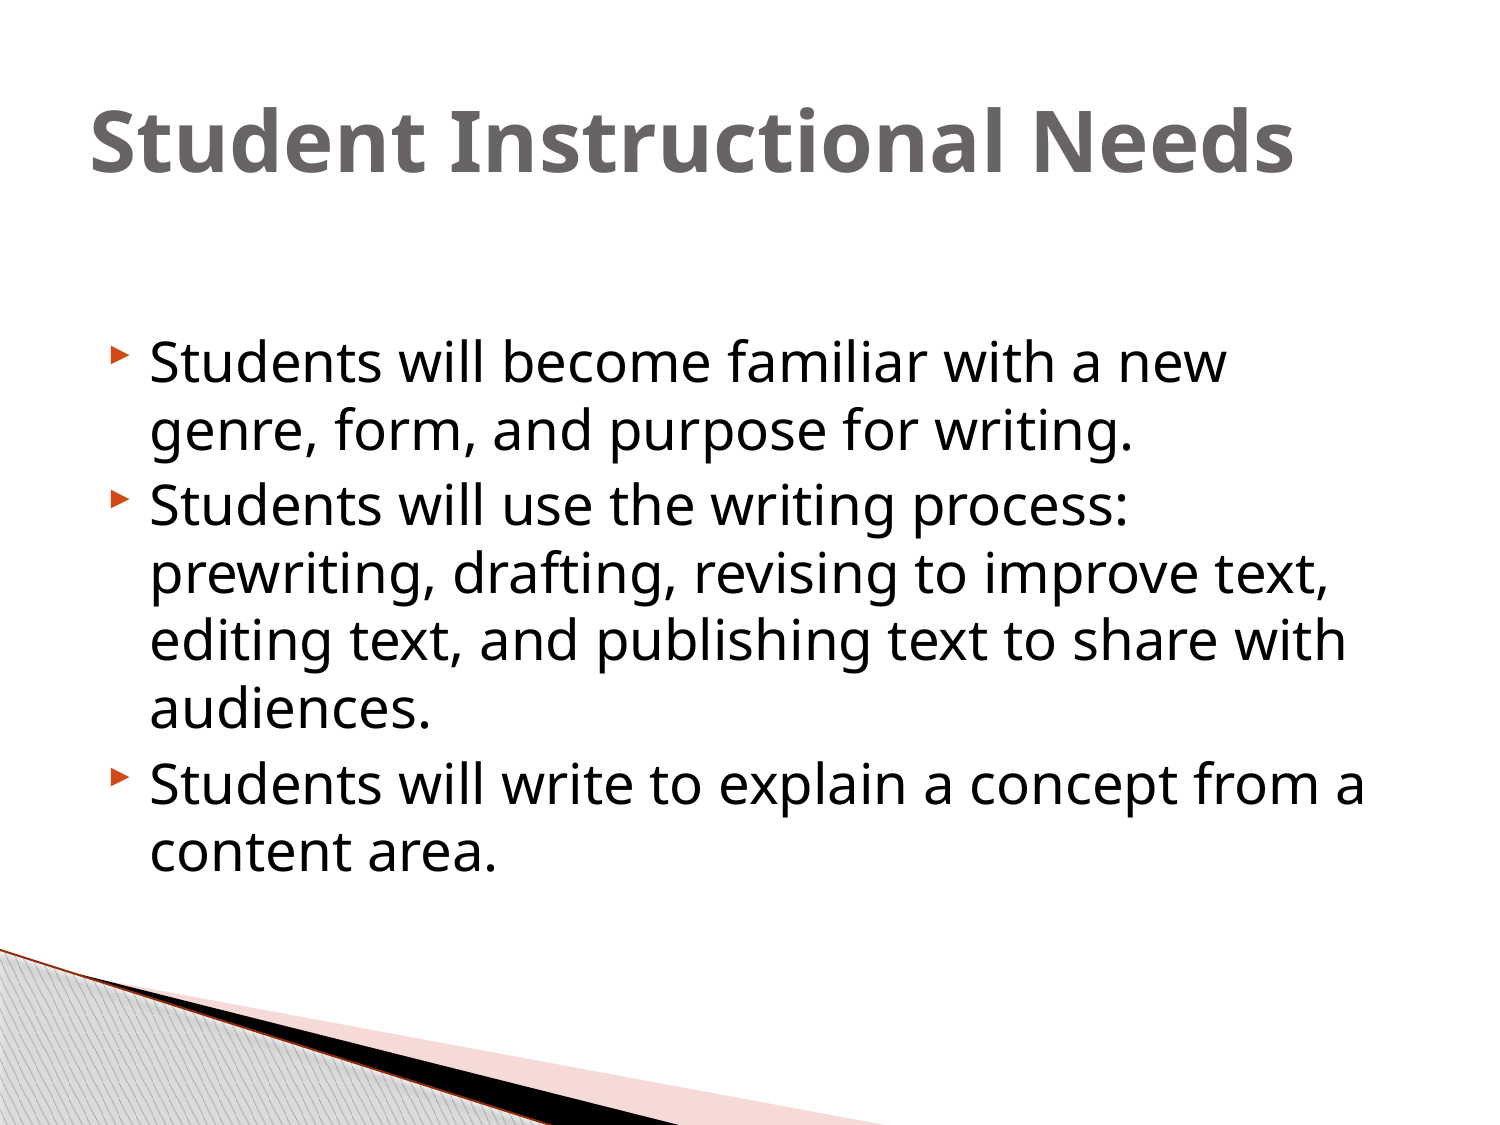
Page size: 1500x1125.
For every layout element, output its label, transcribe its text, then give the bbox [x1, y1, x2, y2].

list Students will become familiar with a new genre, form, and purpose for writing. Students will use the writing process: prewriting, drafting, revising to improve text, editing text, and publishing text to share with audiences. Students will write to explain a concept from a content area. [75, 243, 1425, 986]
title Student Instructional Needs [75, 45, 1425, 233]
